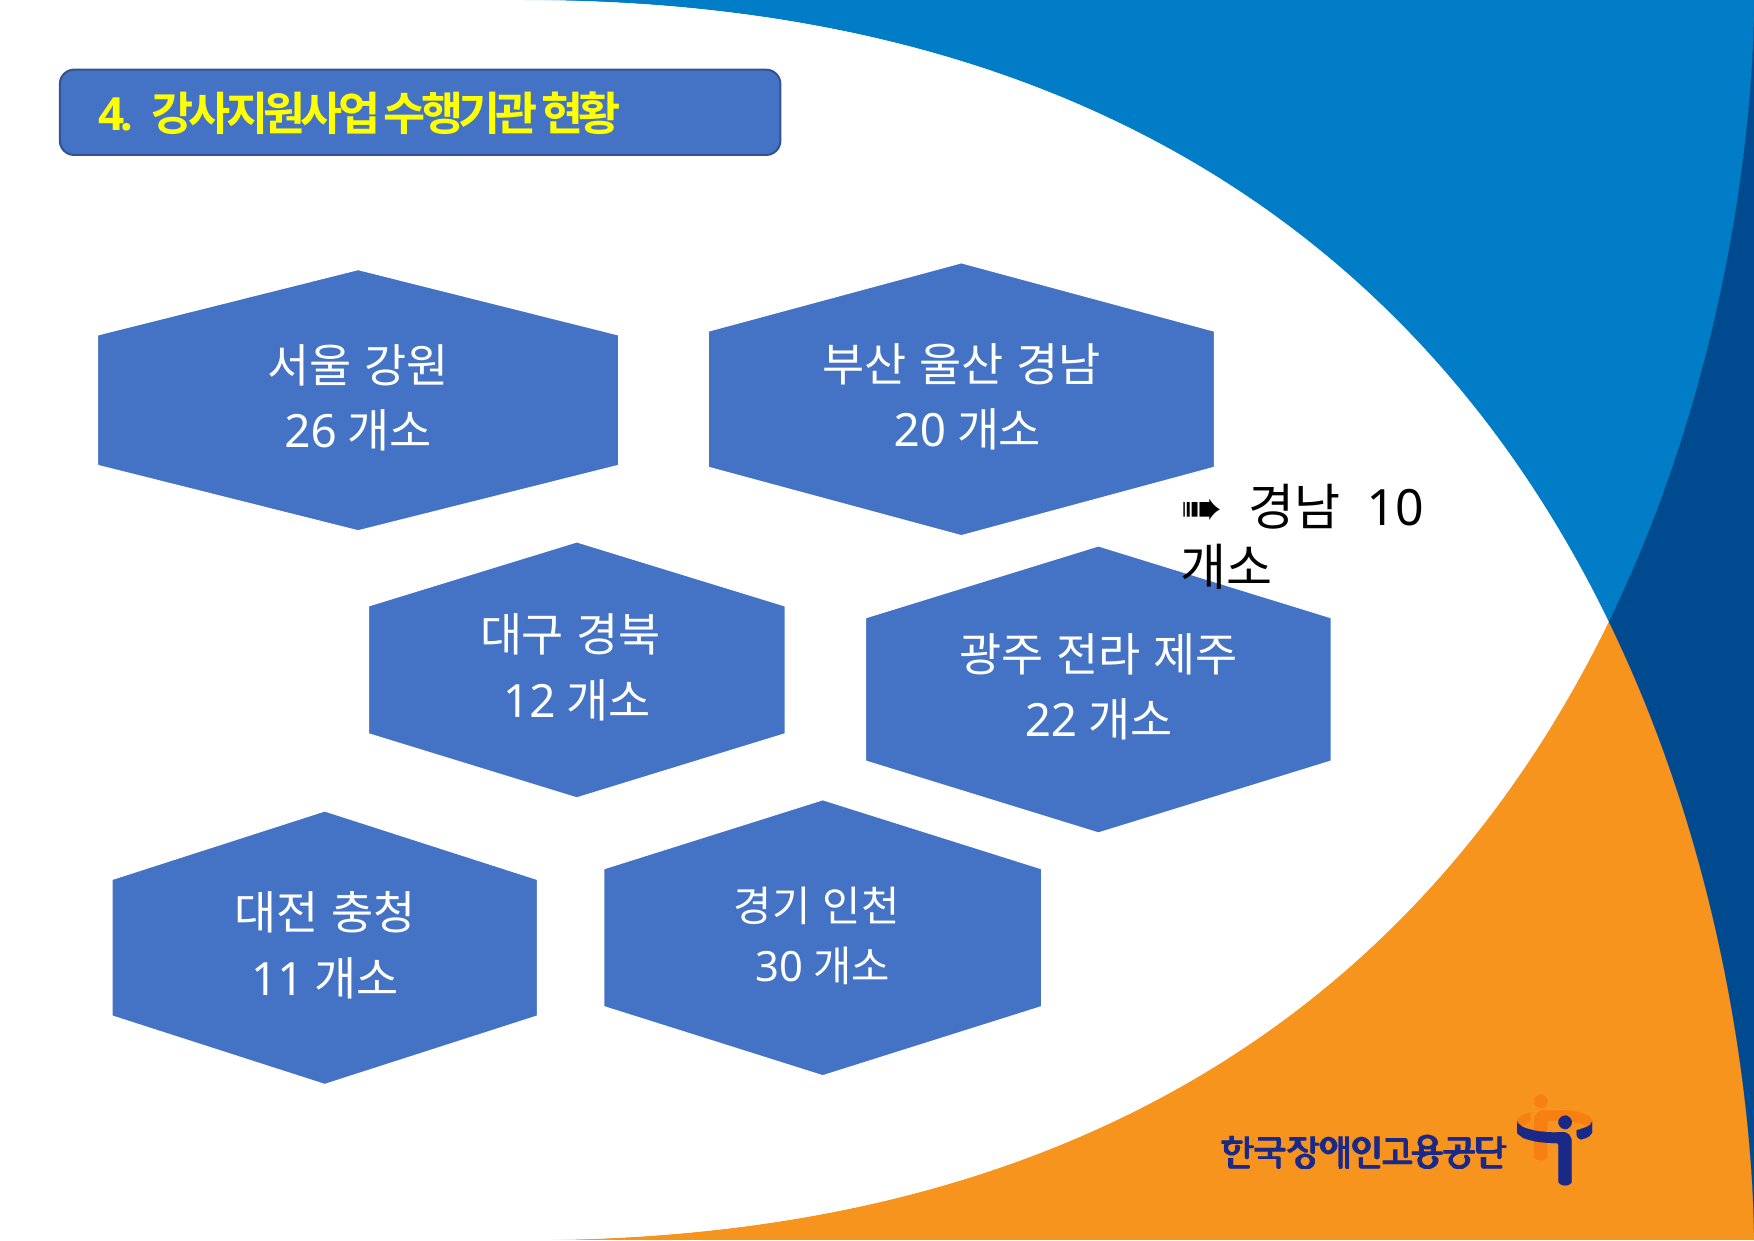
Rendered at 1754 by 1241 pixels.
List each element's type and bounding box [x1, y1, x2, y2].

text_box [0, 218, 1435, 1123]
picture [0, 0, 1754, 1241]
